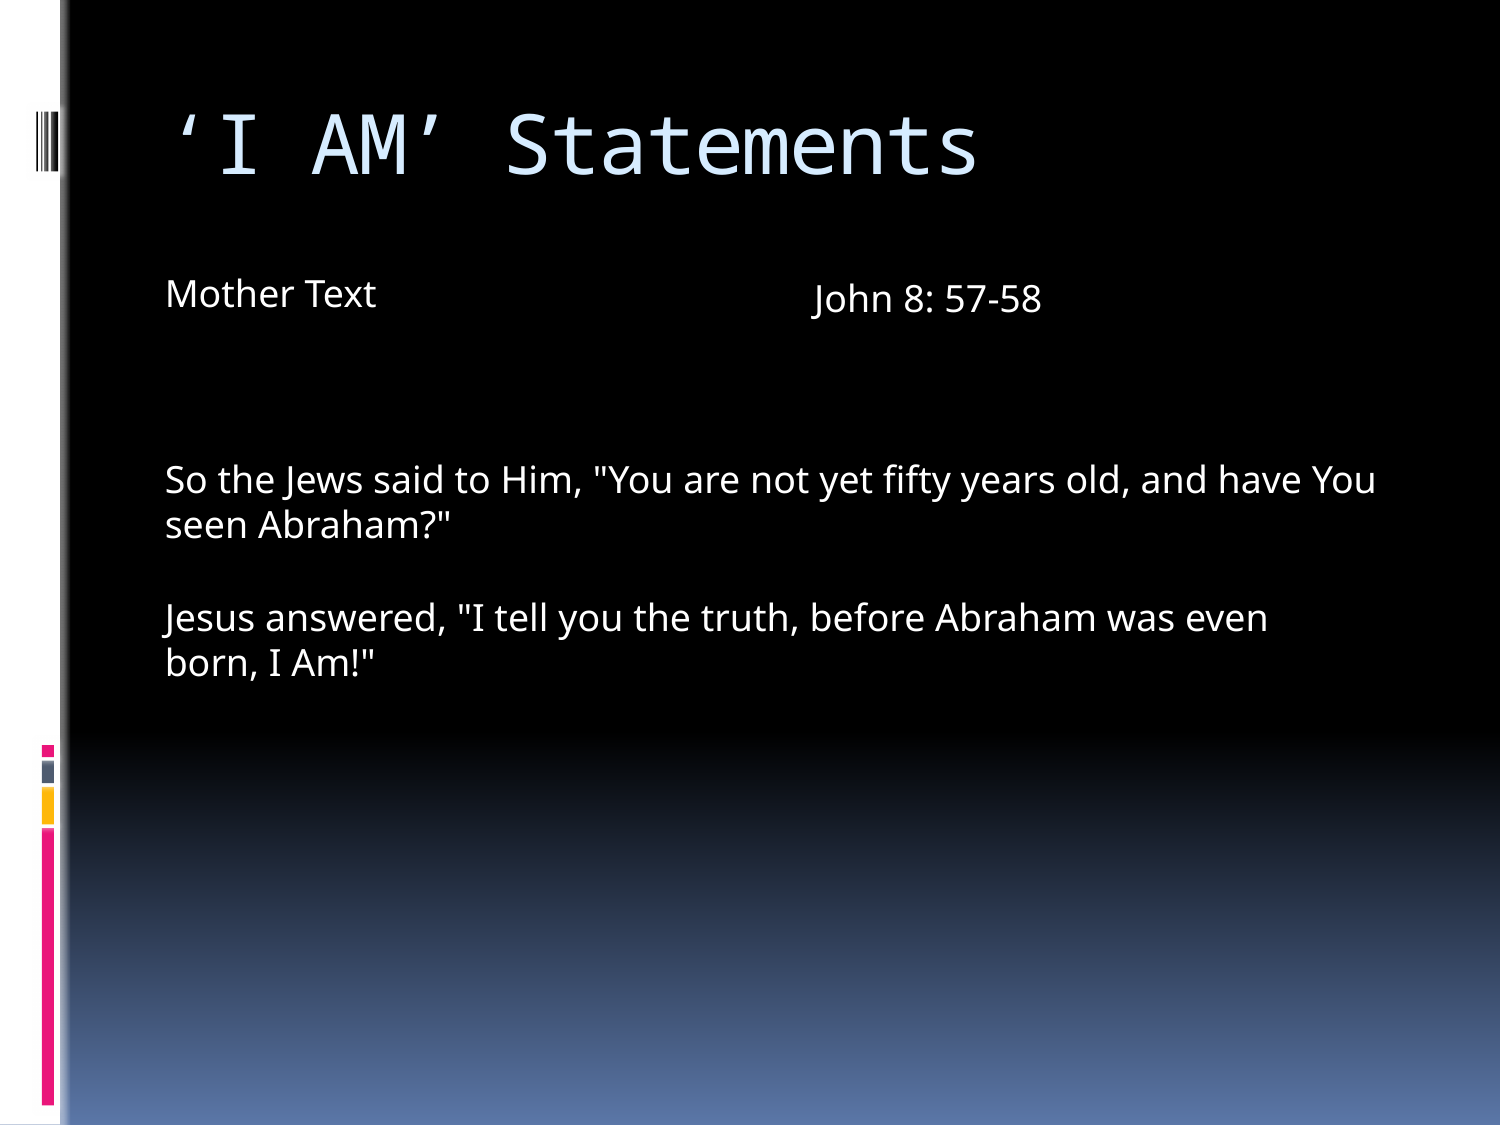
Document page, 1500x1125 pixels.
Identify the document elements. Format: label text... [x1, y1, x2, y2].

title ‘I AM’ Statements [150, 83, 1425, 234]
text_box Jesus answered, "I tell you the truth, before Abraham was even born, I Am!" [149, 587, 1320, 692]
list [150, 292, 1425, 1043]
text_box John 8: 57-58 [799, 268, 1088, 328]
text_box So the Jews said to Him, "You are not yet fifty years old, and have You seen Abraham?" [149, 449, 1399, 554]
text_box Mother Text [149, 262, 629, 322]
